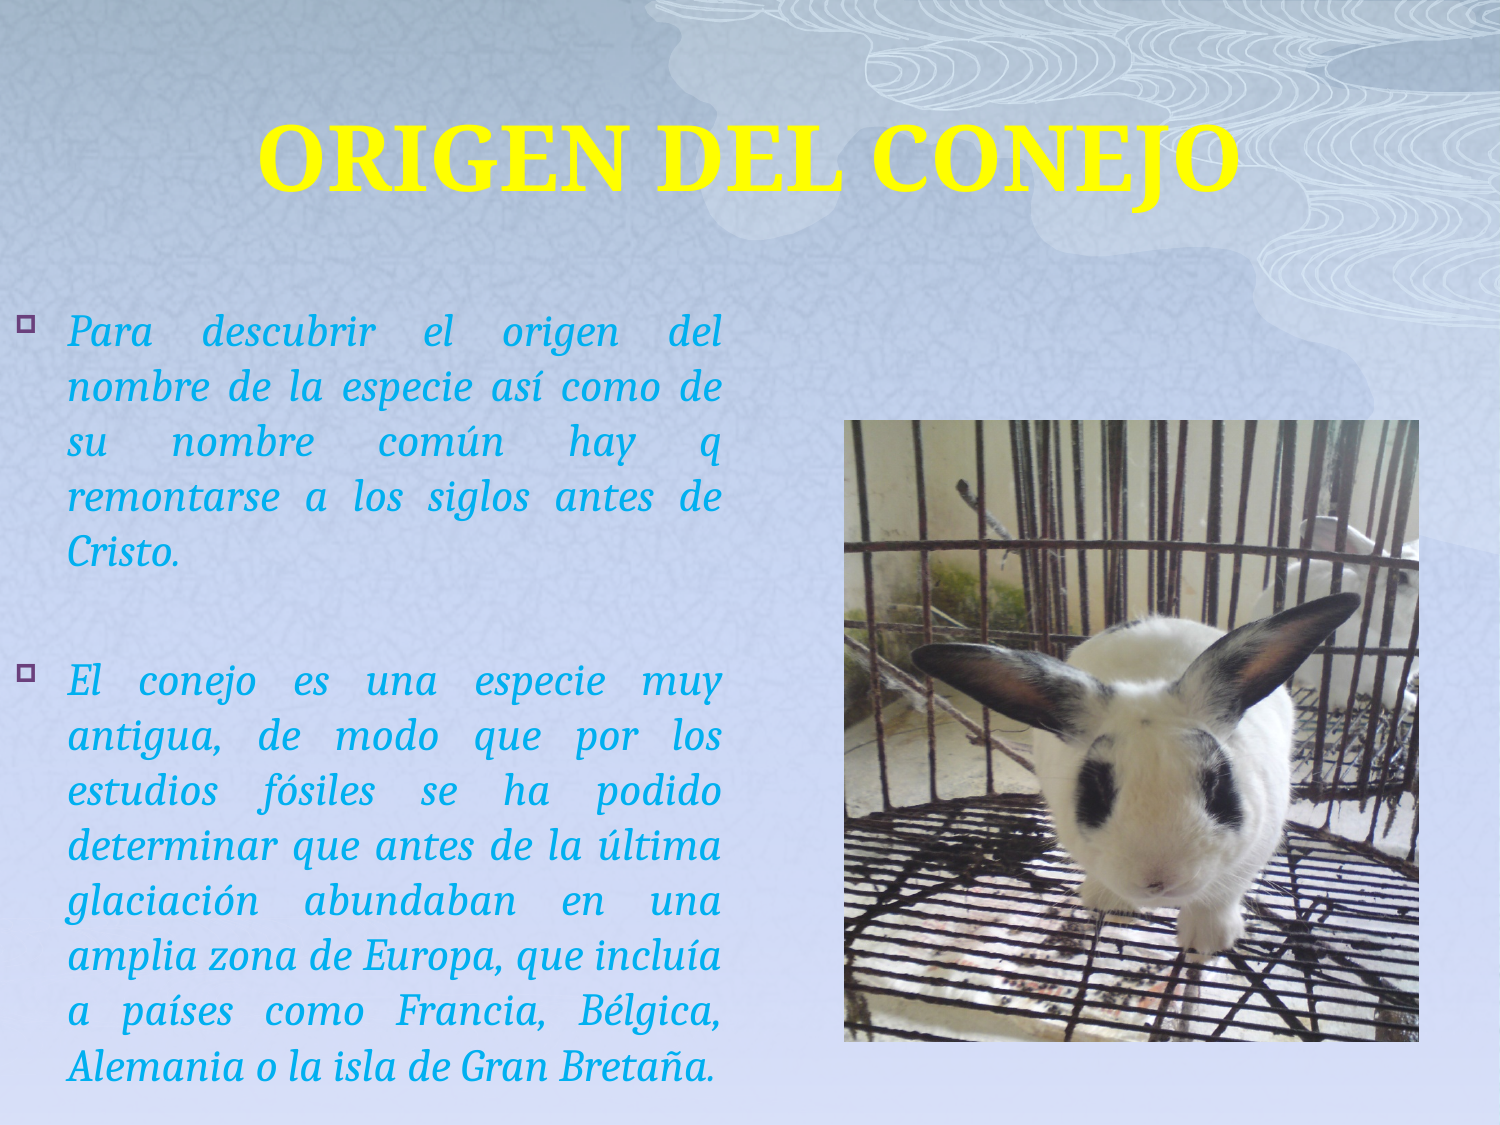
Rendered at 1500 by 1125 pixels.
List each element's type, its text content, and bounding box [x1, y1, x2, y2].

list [844, 420, 1419, 1042]
list Para descubrir el origen del nombre de la especie así como de su nombre común hay q remontarse a los siglos antes de Cristo. El conejo es una especie muy antigua, de modo que por los estudios fósiles se ha podido determinar que antes de la última glaciación abundaban en una amplia zona de Europa, que incluía a países como Francia, Bélgica, Alemania o la isla de Gran Bretaña. [0, 292, 738, 1125]
title ORIGEN DEL CONEJO [75, 30, 1425, 279]
